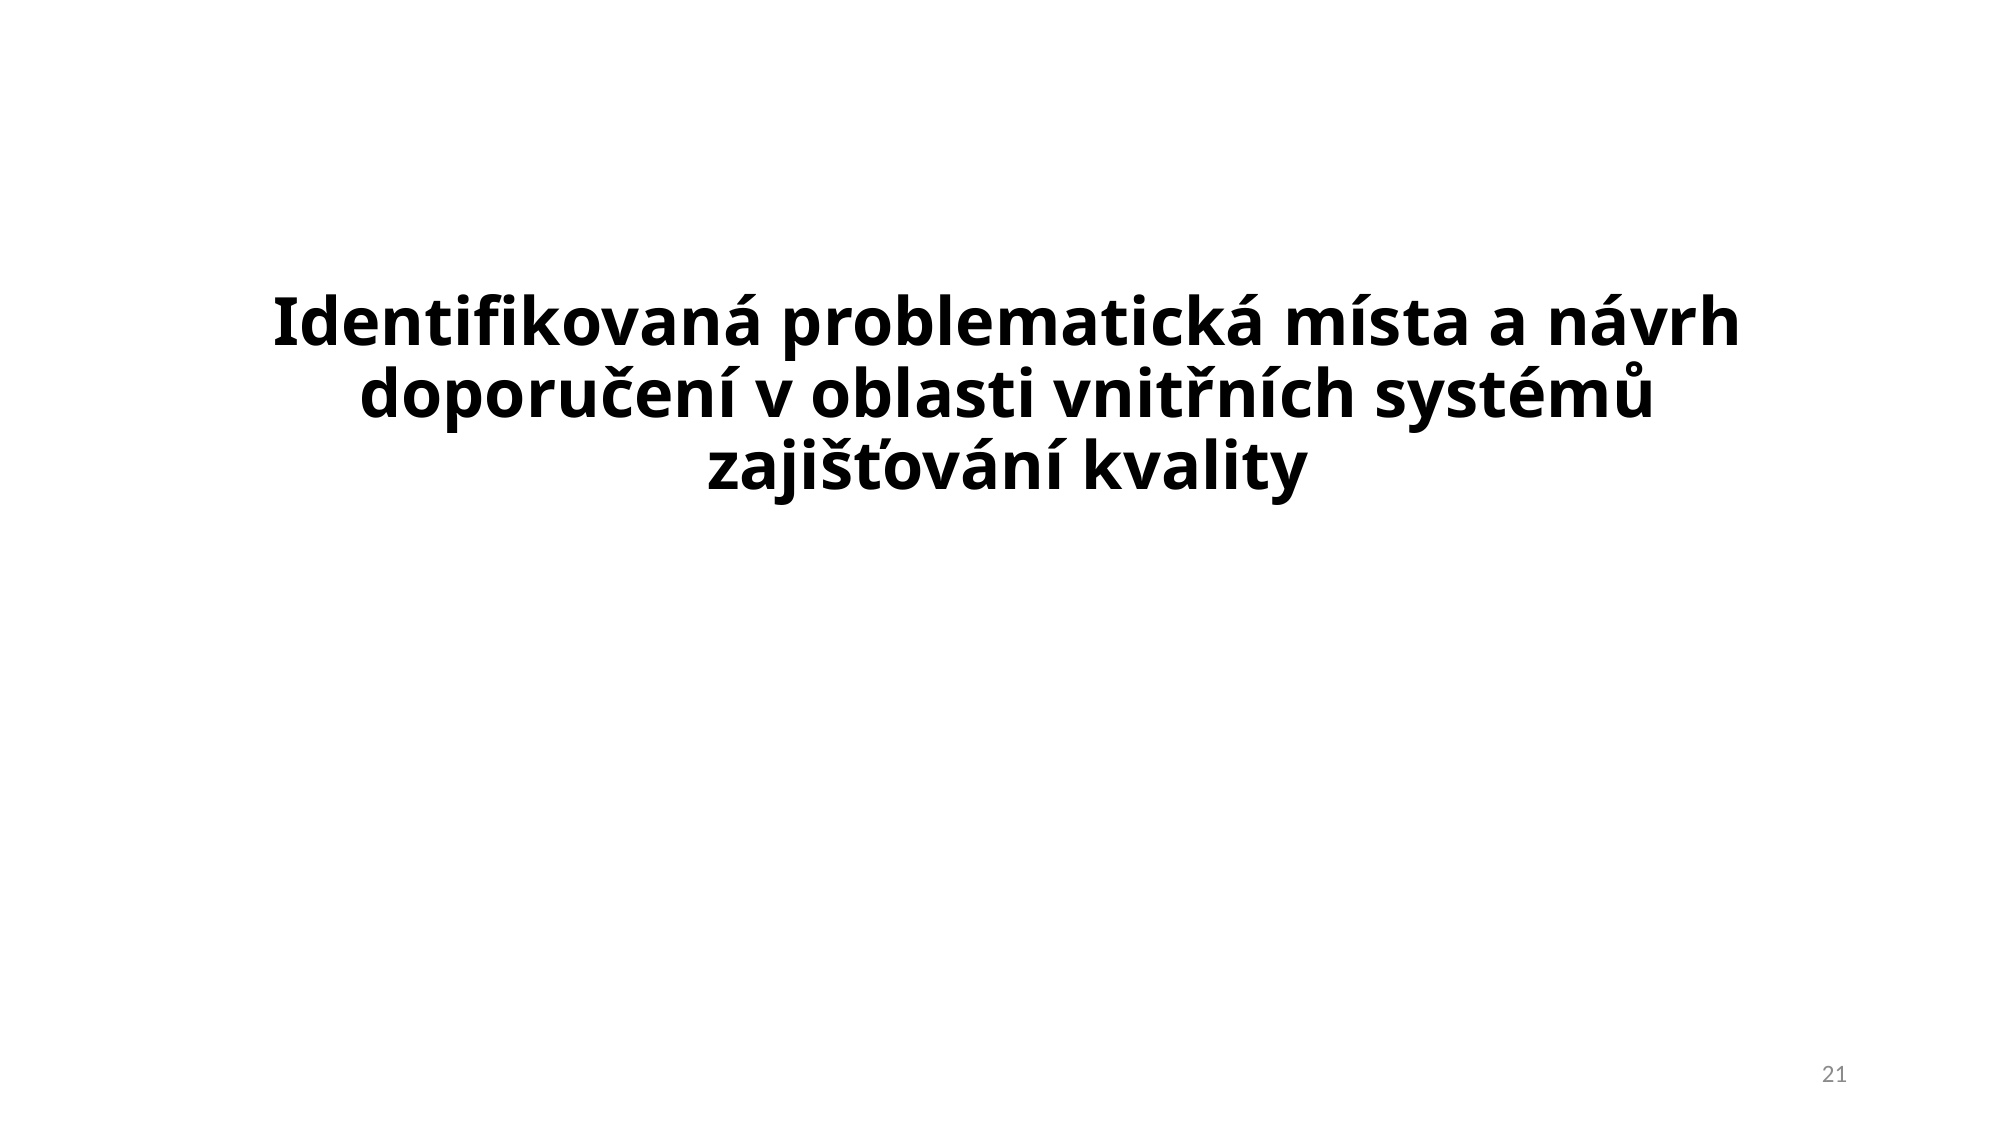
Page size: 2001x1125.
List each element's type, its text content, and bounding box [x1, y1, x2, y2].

slide_number 21 [1412, 1042, 1863, 1103]
text_box Identifikovaná problematická místa a návrh doporučení v oblasti vnitřních systémů zajišťování kvality [258, 200, 1759, 592]
